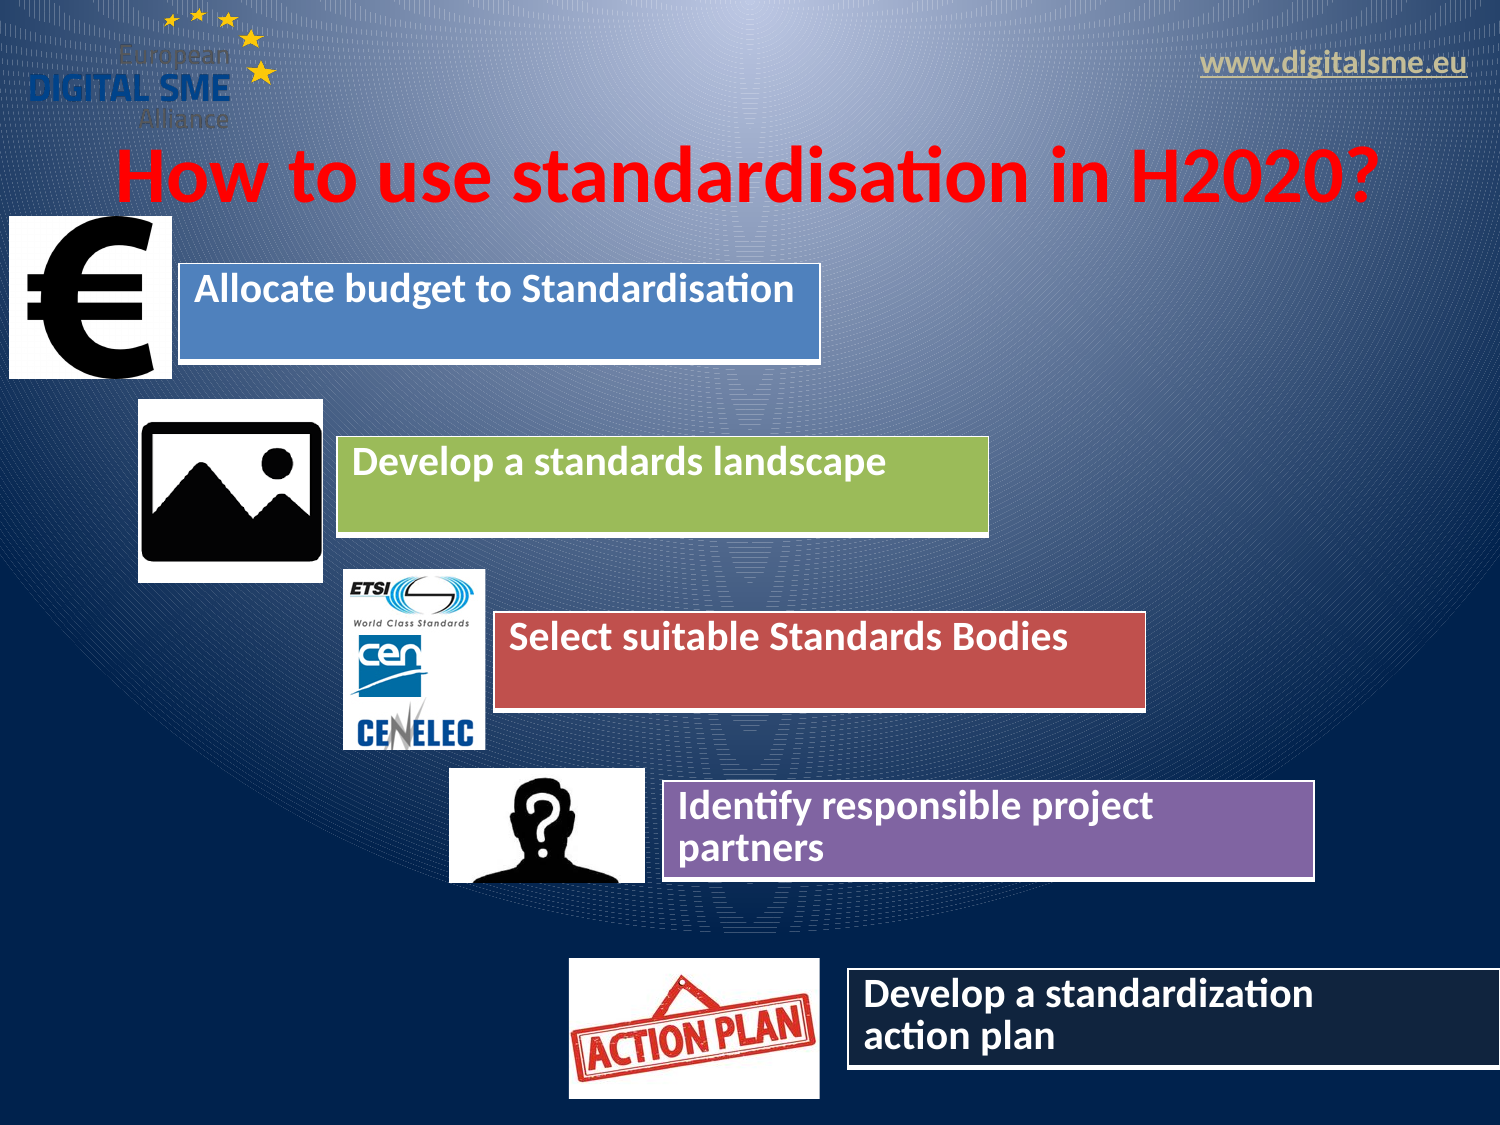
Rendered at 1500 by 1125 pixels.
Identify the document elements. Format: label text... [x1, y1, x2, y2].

picture [568, 957, 821, 1099]
table_header Select suitable Standards Bodies [495, 613, 1145, 708]
picture [449, 767, 645, 883]
table_header Allocate budget to Standardisation [180, 264, 819, 359]
table_header Develop a standards landscape [338, 437, 988, 532]
table_header Develop a standardization action plan [849, 970, 1499, 1065]
picture [138, 399, 323, 584]
table_header Identify responsible project partners [664, 782, 1313, 877]
picture [9, 216, 172, 379]
title How to use standardisation in H2020? [75, 76, 1425, 264]
picture [342, 569, 486, 750]
